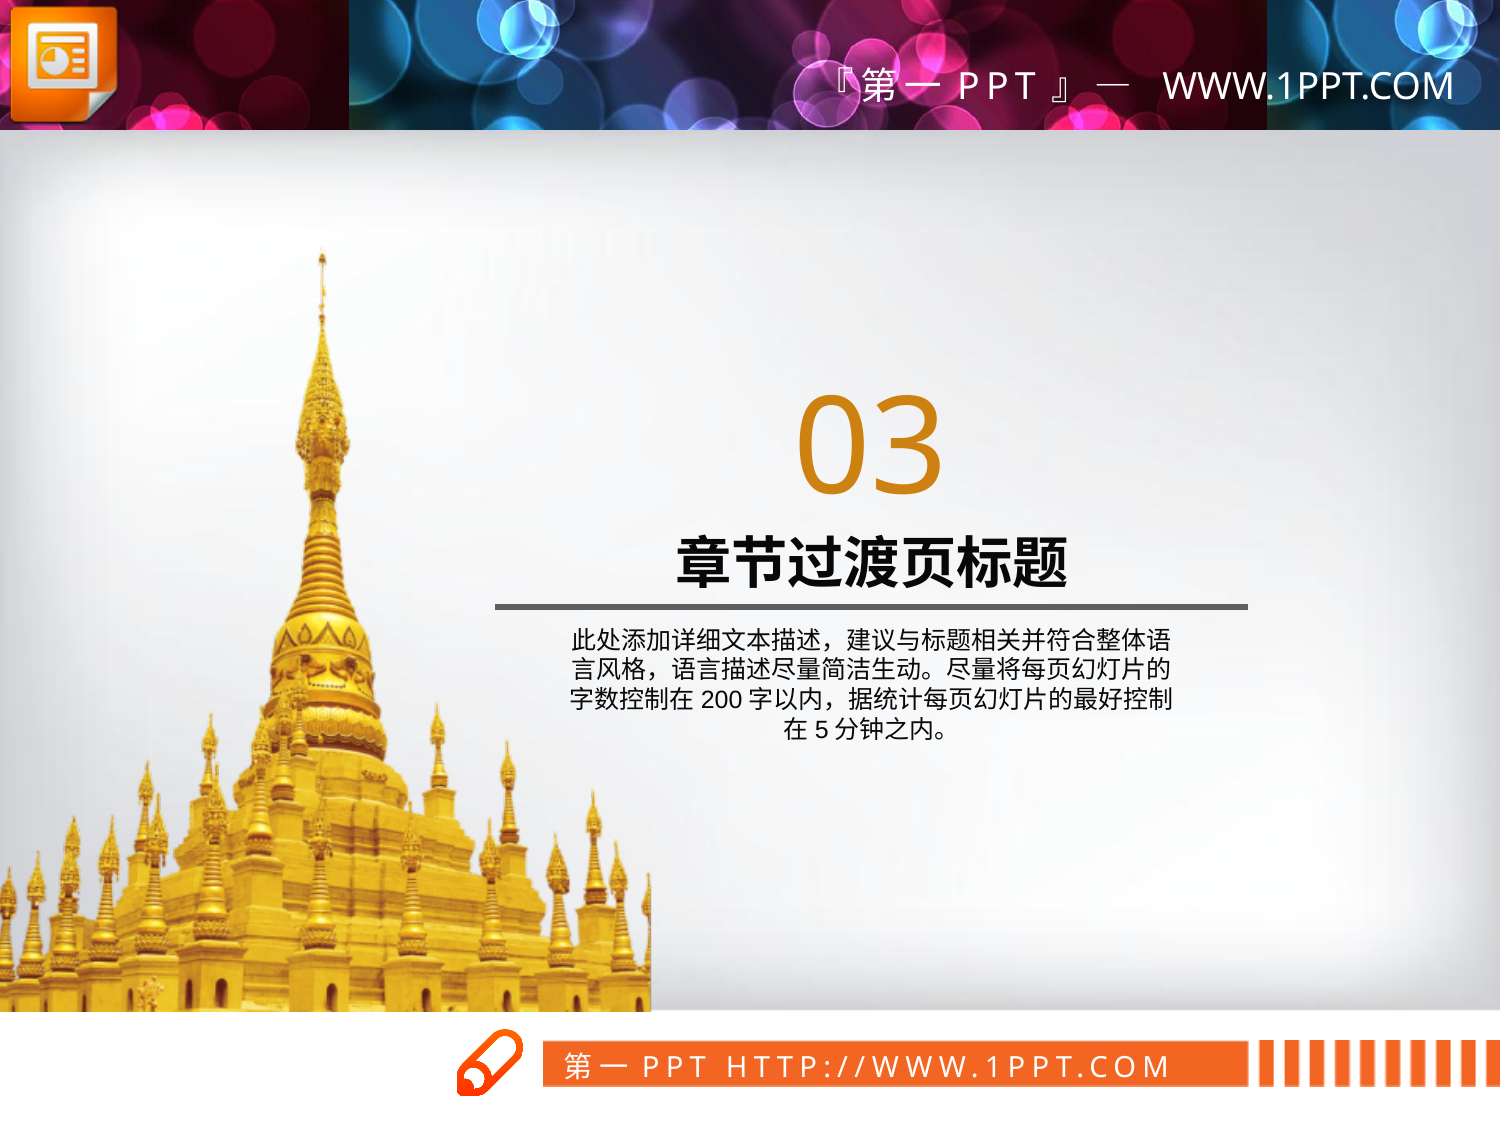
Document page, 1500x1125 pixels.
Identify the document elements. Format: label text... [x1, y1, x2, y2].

picture [543, 1040, 1500, 1087]
text_box 此处添加详细文本描述，建议与标题相关并符合整体语言风格，语言描述尽量简洁生动。尽量将每页幻灯片的字数控制在200字以内，据统计每页幻灯片的最好控制在5分钟之内。 [664, 616, 1199, 752]
picture [0, 0, 1500, 1012]
text_box 03 [778, 351, 963, 529]
text_box 章节过渡页标题 [664, 519, 1084, 602]
